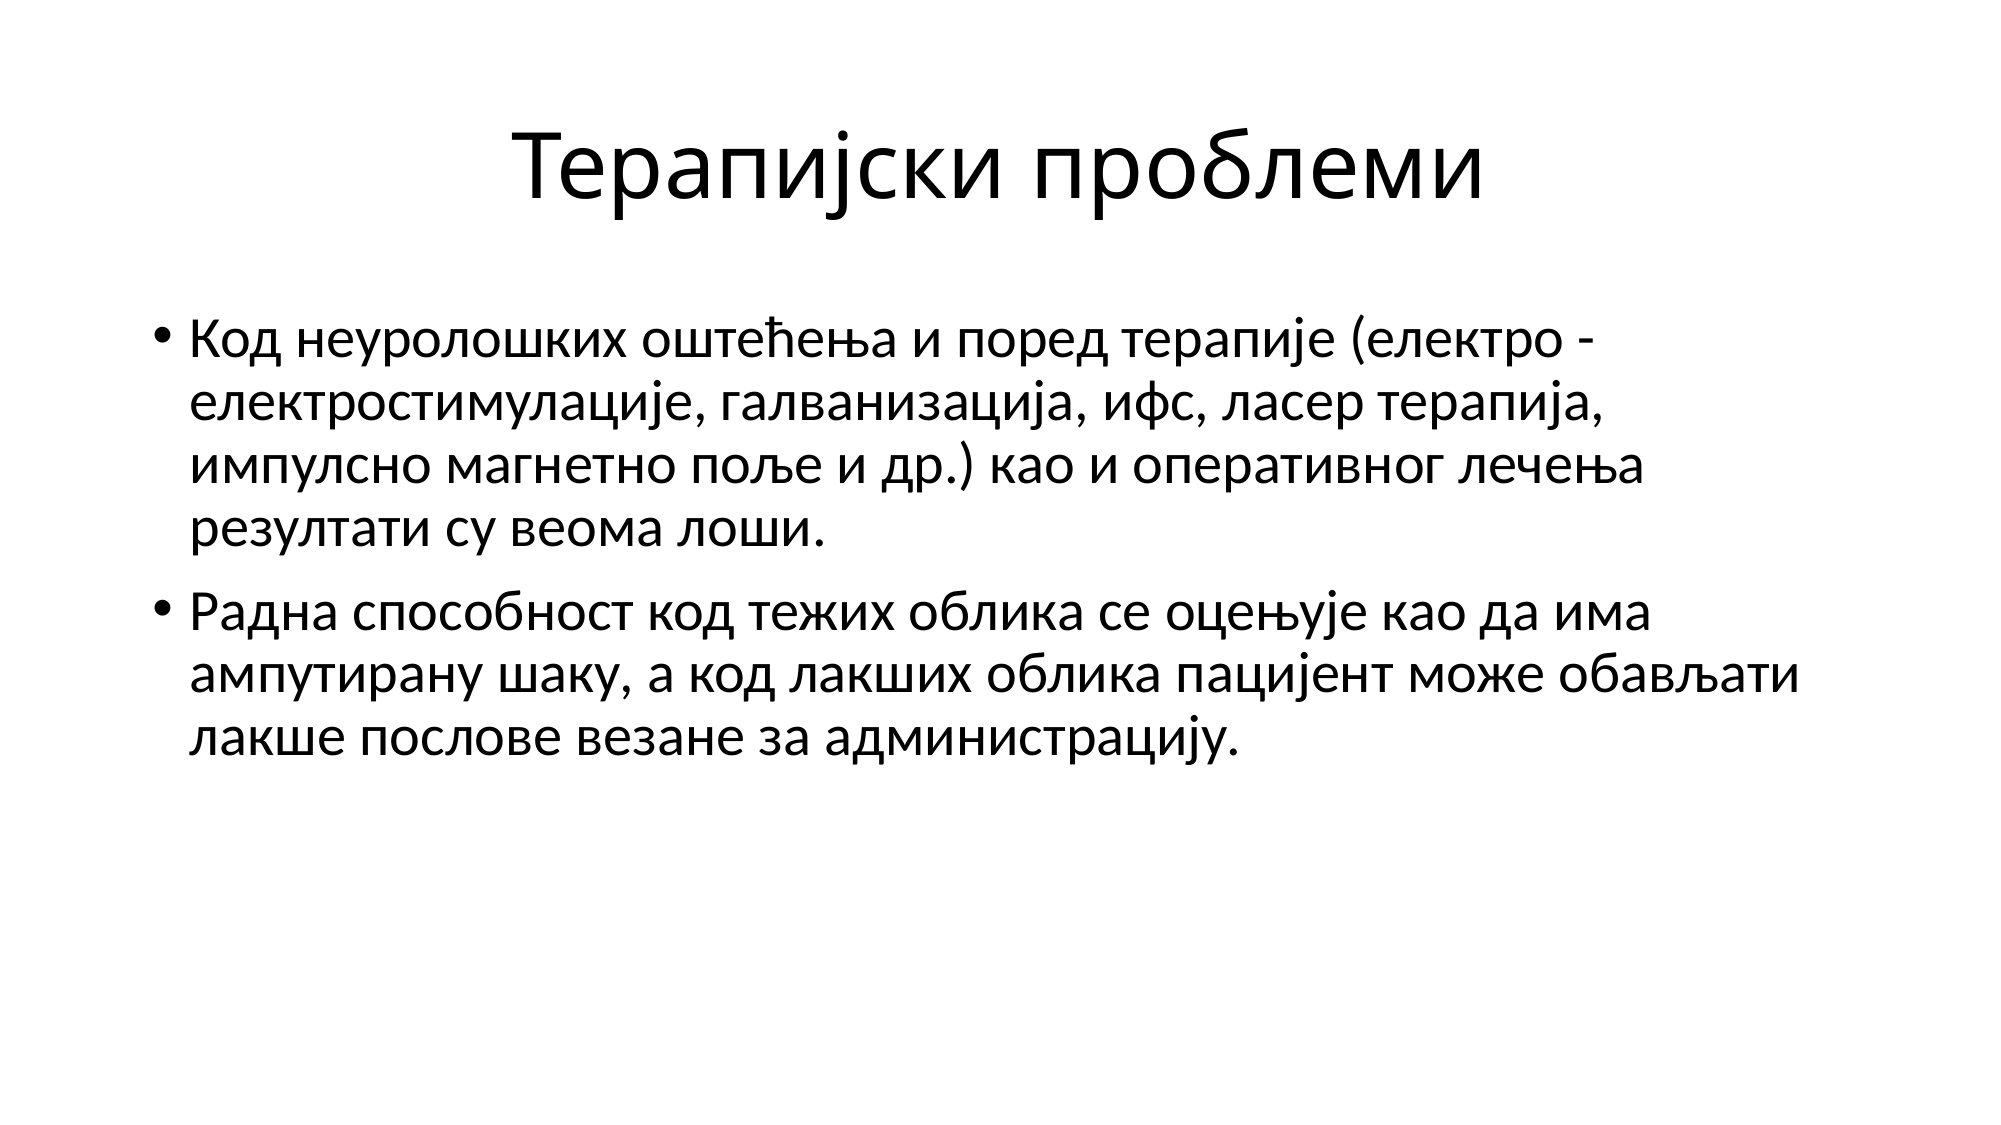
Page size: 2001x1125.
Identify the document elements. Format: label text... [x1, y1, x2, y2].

list Код неуролошких оштећења и поред терапије (електро - електростимулације, галванизација, ифс, ласер терапија, импулсно магнетно поље и др.) као и оперативног лечења резултати су веома лоши. Радна способност код тежих облика се оцењује као да има ампутирану шаку, а код лакших облика пацијент може обављати лакше послове везане за администрацију. [137, 299, 1863, 1014]
title Терапијски проблеми [137, 59, 1863, 278]
